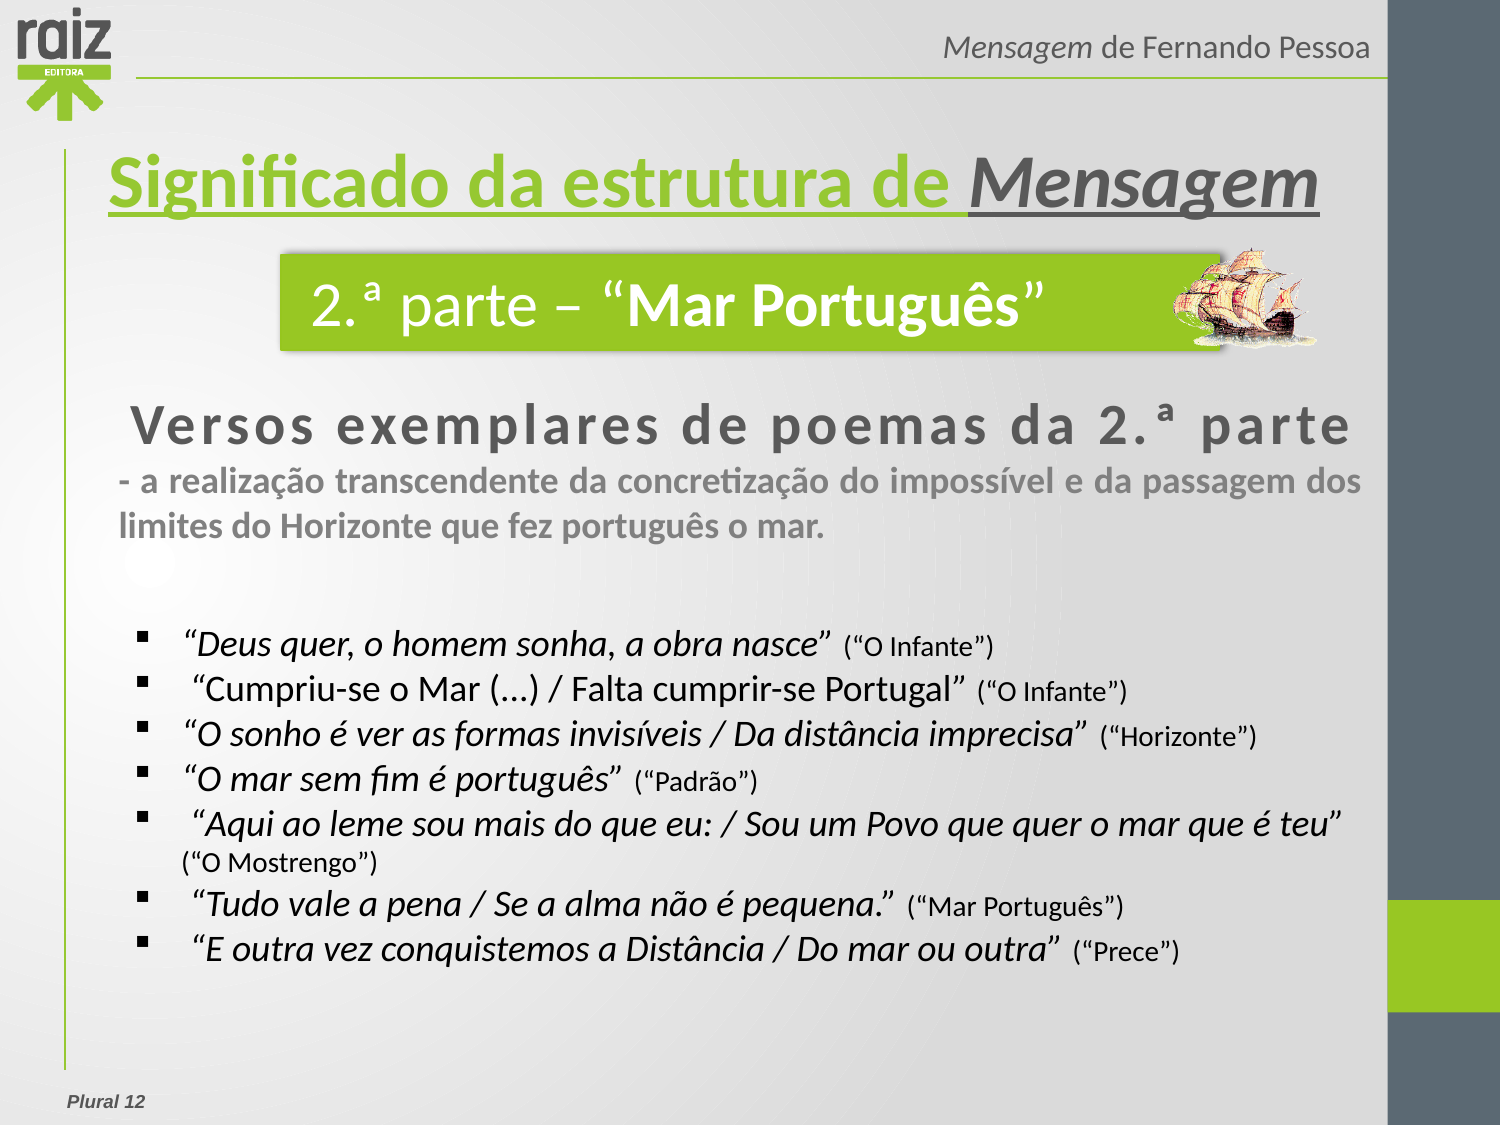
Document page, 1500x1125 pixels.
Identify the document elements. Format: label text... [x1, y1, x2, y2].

text_box 2.ª parte – “Mar Português” [280, 254, 1168, 351]
text_box “Deus quer, o homem sonha, a obra nasce” (“O Infante”) “Cumpriu-se o Mar (...) / Falta cumprir-se Portugal” (“O Infante”) “O sonho é ver as formas invisíveis / Da distância imprecisa” (“Horizonte”) “O mar sem fim é português” (“Padrão”) “Aqui ao leme sou mais do que eu: / Sou um Povo que quer o mar que é teu” (“O Mostrengo”) “Tudo vale a pena / Se a alma não é pequena.” (“Mar Português”) “E outra vez conquistemos a Distância / Do mar ou outra” (“Prece”) [119, 611, 1379, 977]
picture [17, 7, 111, 121]
text_box Significado da estrutura de Mensagem [93, 123, 1390, 231]
picture [1169, 244, 1320, 351]
text_box Versos exemplares de poemas da 2.ª parte - a realização transcendente da concretização do impossível e da passagem dos limites do Horizonte que fez português o mar. [103, 378, 1379, 554]
